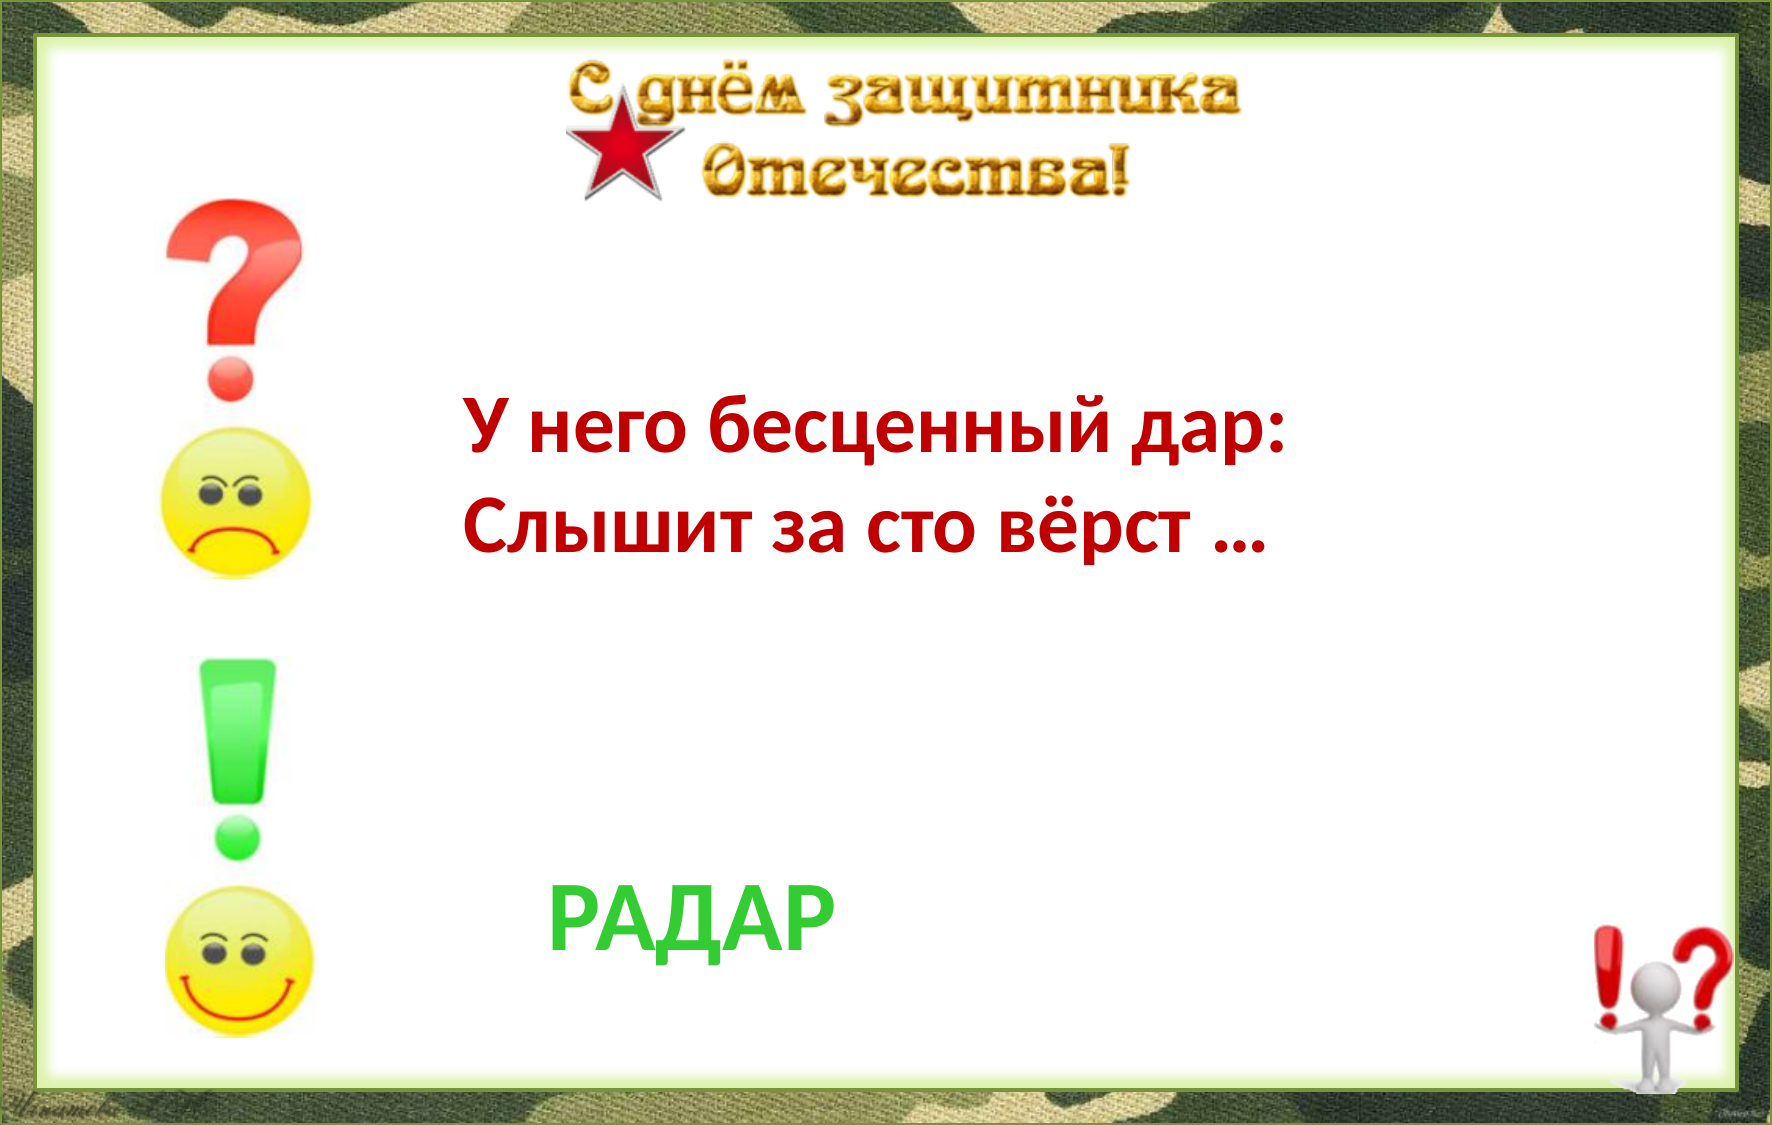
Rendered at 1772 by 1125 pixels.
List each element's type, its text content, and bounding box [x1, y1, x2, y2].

picture [2, 2, 1770, 1123]
picture [165, 656, 319, 1038]
text_box У него бесценный дар: Слышит за сто вёрст … [448, 361, 1506, 577]
picture [154, 198, 319, 580]
picture [566, 54, 1243, 205]
text_box РАДАР [532, 843, 852, 979]
